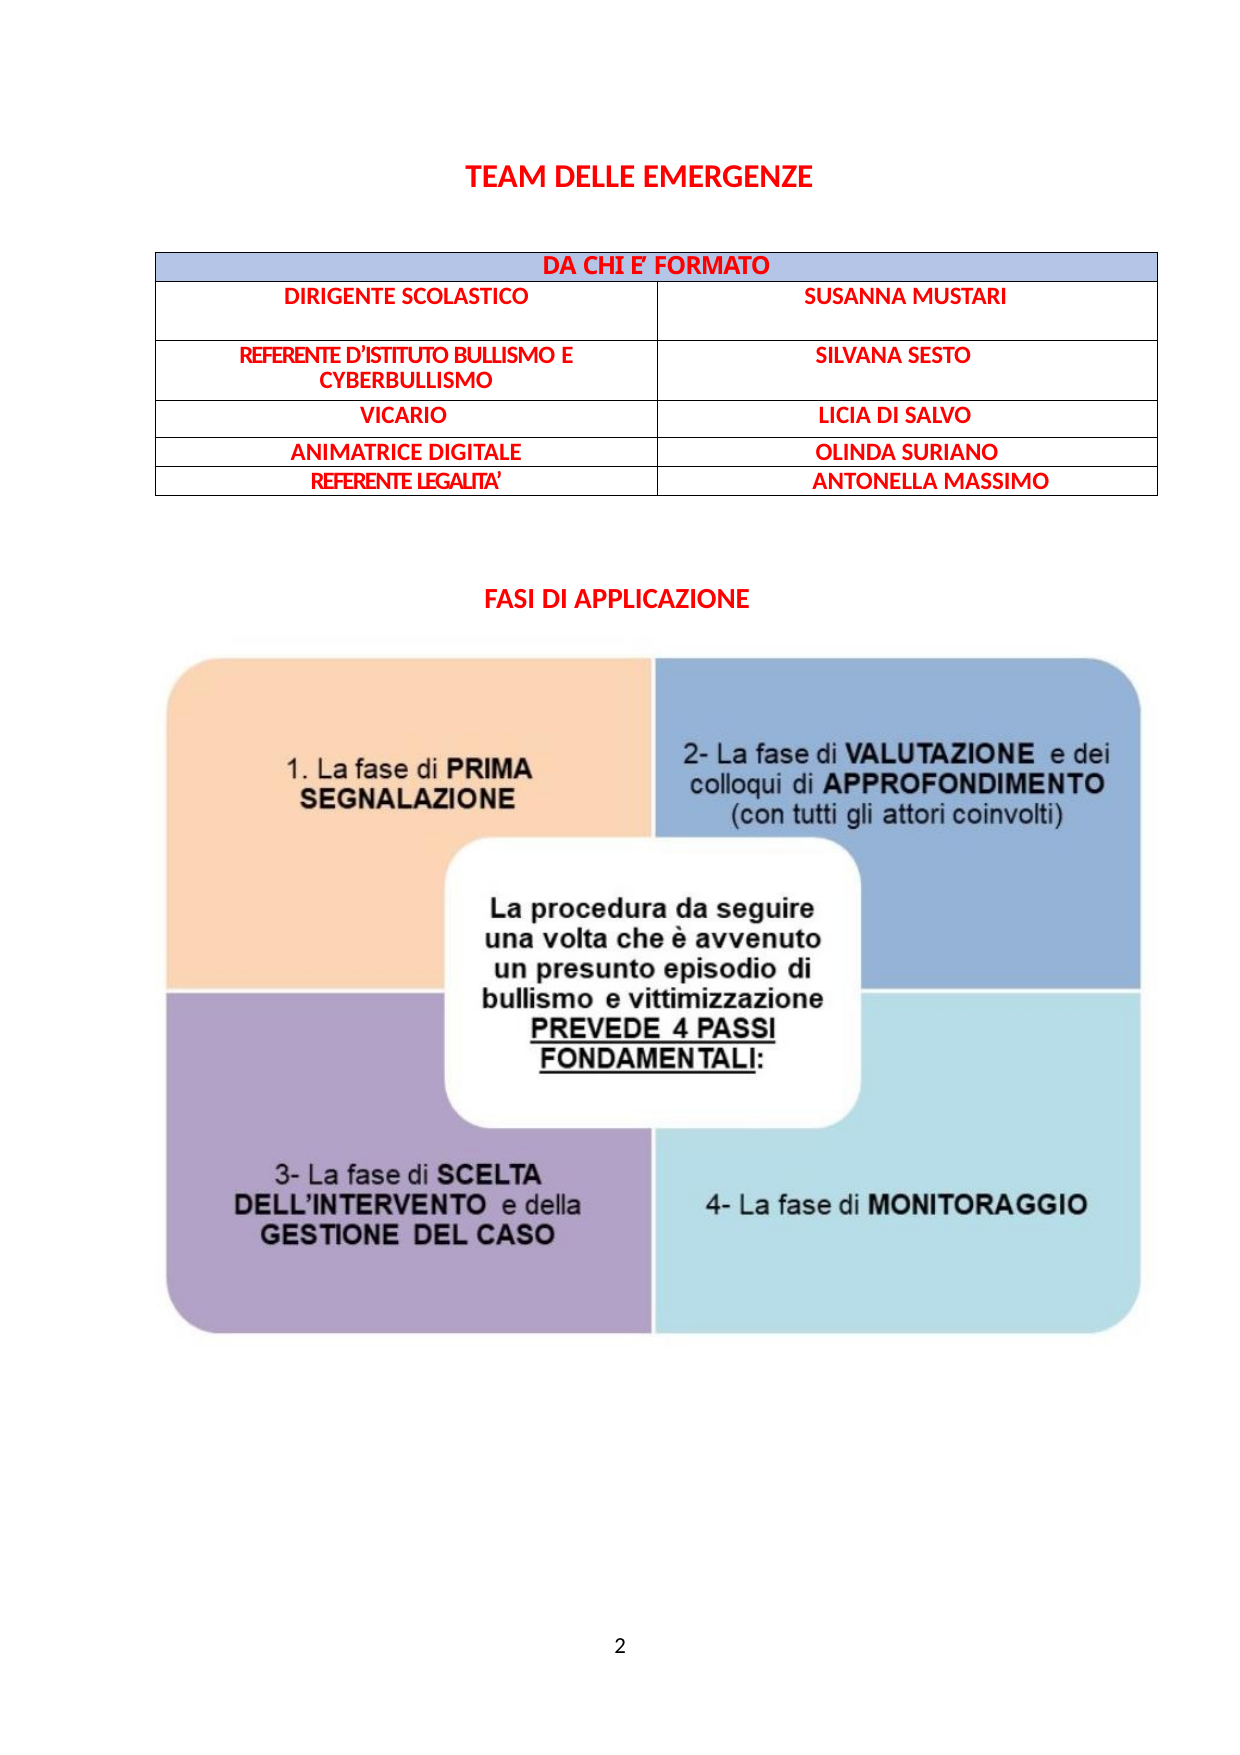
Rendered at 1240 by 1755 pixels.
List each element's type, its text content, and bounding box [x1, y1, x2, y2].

table_cell REFERENTE D’ISTITUTO BULLISMO E CYBERBULLISMO [156, 341, 657, 400]
text_box FASI DI APPLICAZIONE [482, 577, 764, 614]
text_box 2 [608, 1634, 633, 1659]
text_box [155, 635, 1158, 1348]
table_header DA CHI E’ FORMATO [156, 253, 1157, 281]
text_box TEAM DELLE EMERGENZE [419, 152, 858, 194]
table_cell ANIMATRICE DIGITALE [156, 438, 657, 466]
table_cell SUSANNA MUSTARI [658, 282, 1157, 340]
table_cell DIRIGENTE SCOLASTICO [156, 282, 657, 340]
table_cell ANTONELLA MASSIMO [658, 467, 1157, 495]
table_cell SILVANA SESTO [658, 341, 1157, 400]
table_cell REFERENTE LEGALITA’ [156, 467, 657, 495]
table_cell VICARIO [156, 401, 657, 437]
table_cell OLINDA SURIANO [658, 438, 1157, 466]
table_cell LICIA DI SALVO [658, 401, 1157, 437]
